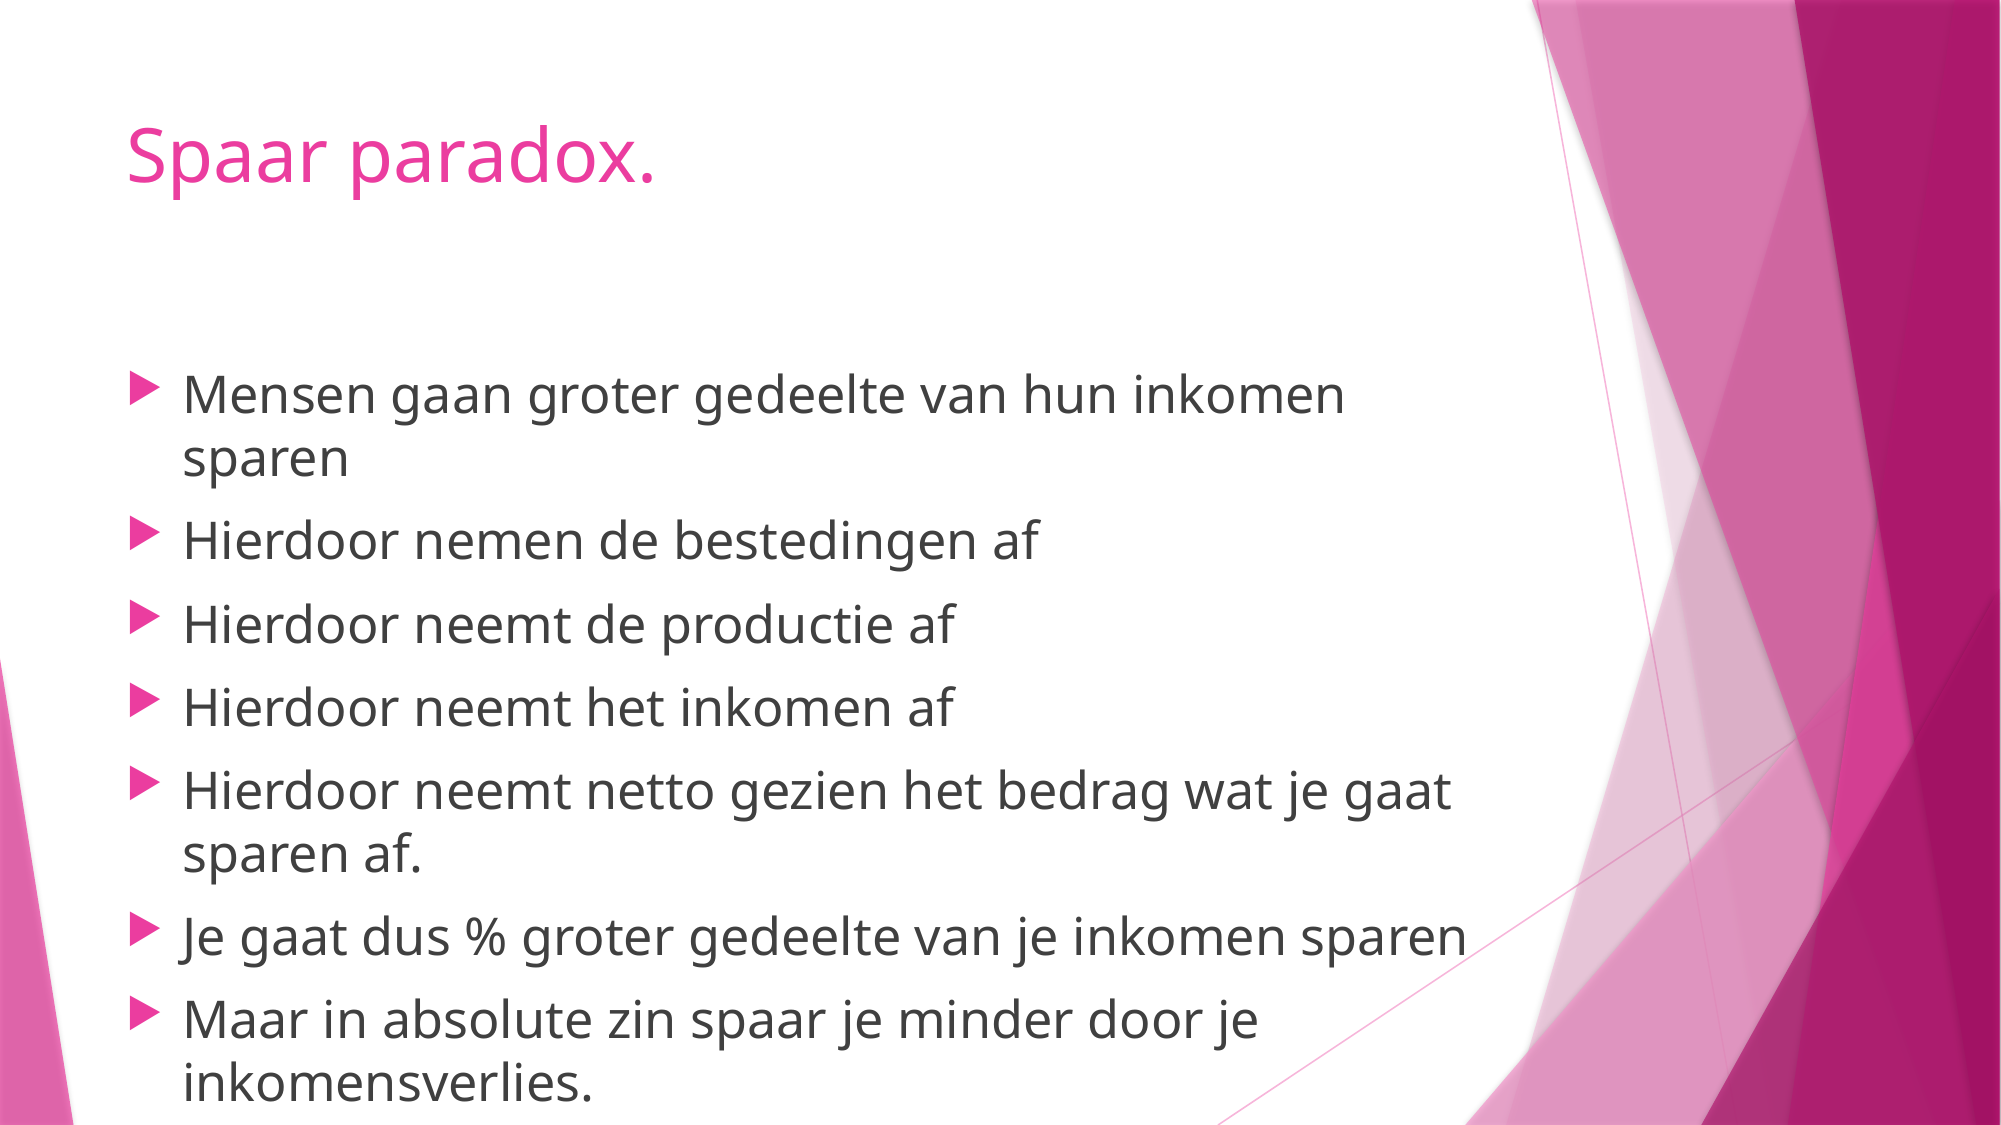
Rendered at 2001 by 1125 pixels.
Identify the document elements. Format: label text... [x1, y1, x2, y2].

title Spaar paradox. [111, 99, 1522, 317]
list Mensen gaan groter gedeelte van hun inkomen sparen Hierdoor nemen de bestedingen af Hierdoor neemt de productie af Hierdoor neemt het inkomen af Hierdoor neemt netto gezien het bedrag wat je gaat sparen af. Je gaat dus % groter gedeelte van je inkomen sparen Maar in absolute zin spaar je minder door je inkomensverlies. [111, 354, 1522, 992]
